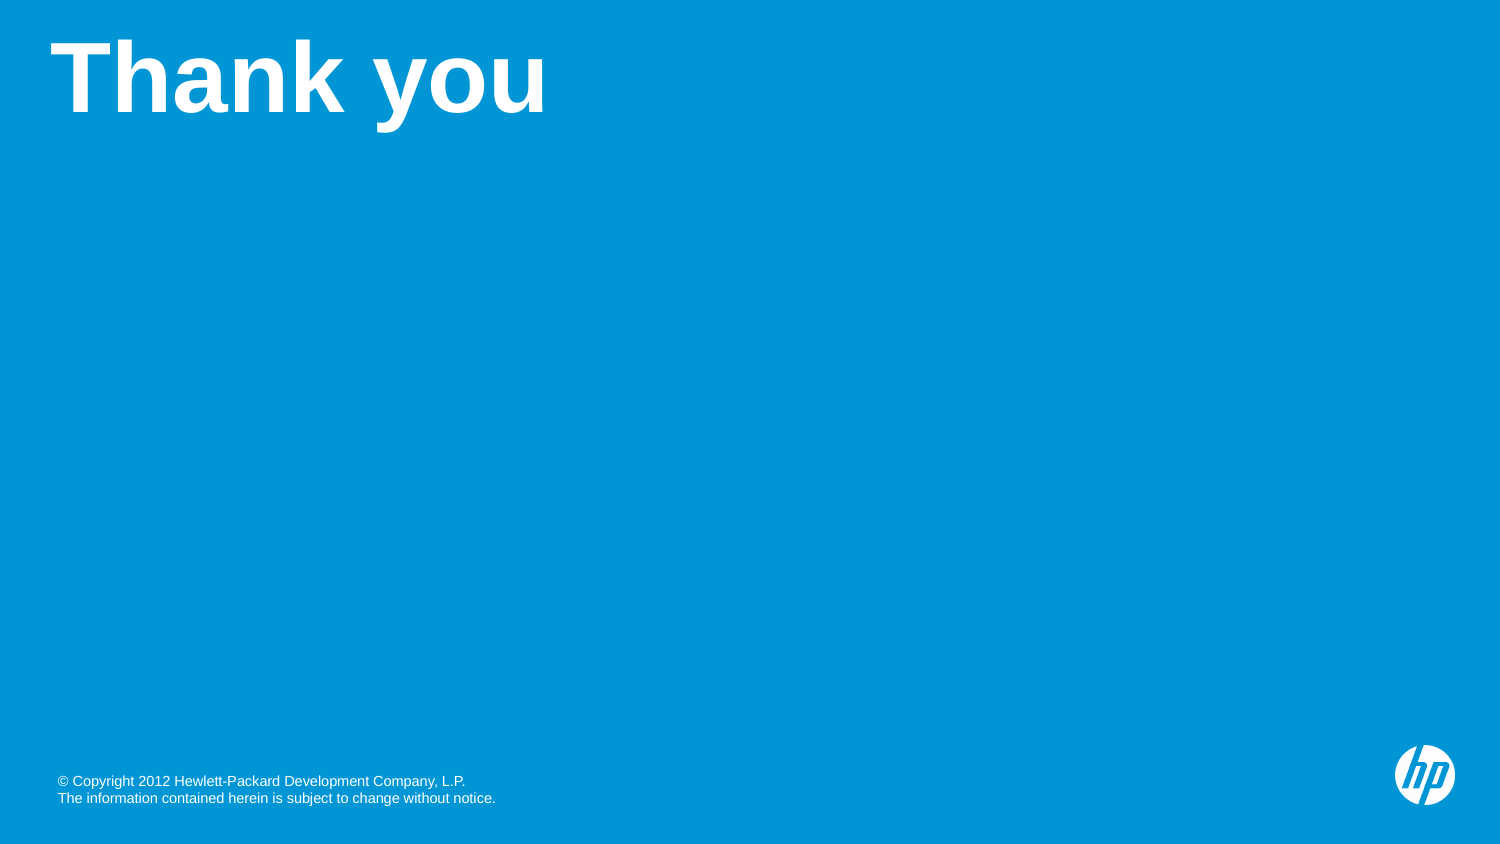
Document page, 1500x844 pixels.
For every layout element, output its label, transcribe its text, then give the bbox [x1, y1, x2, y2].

picture [1396, 746, 1454, 804]
picture [1433, 767, 1442, 784]
title Thank you [50, 25, 1236, 137]
